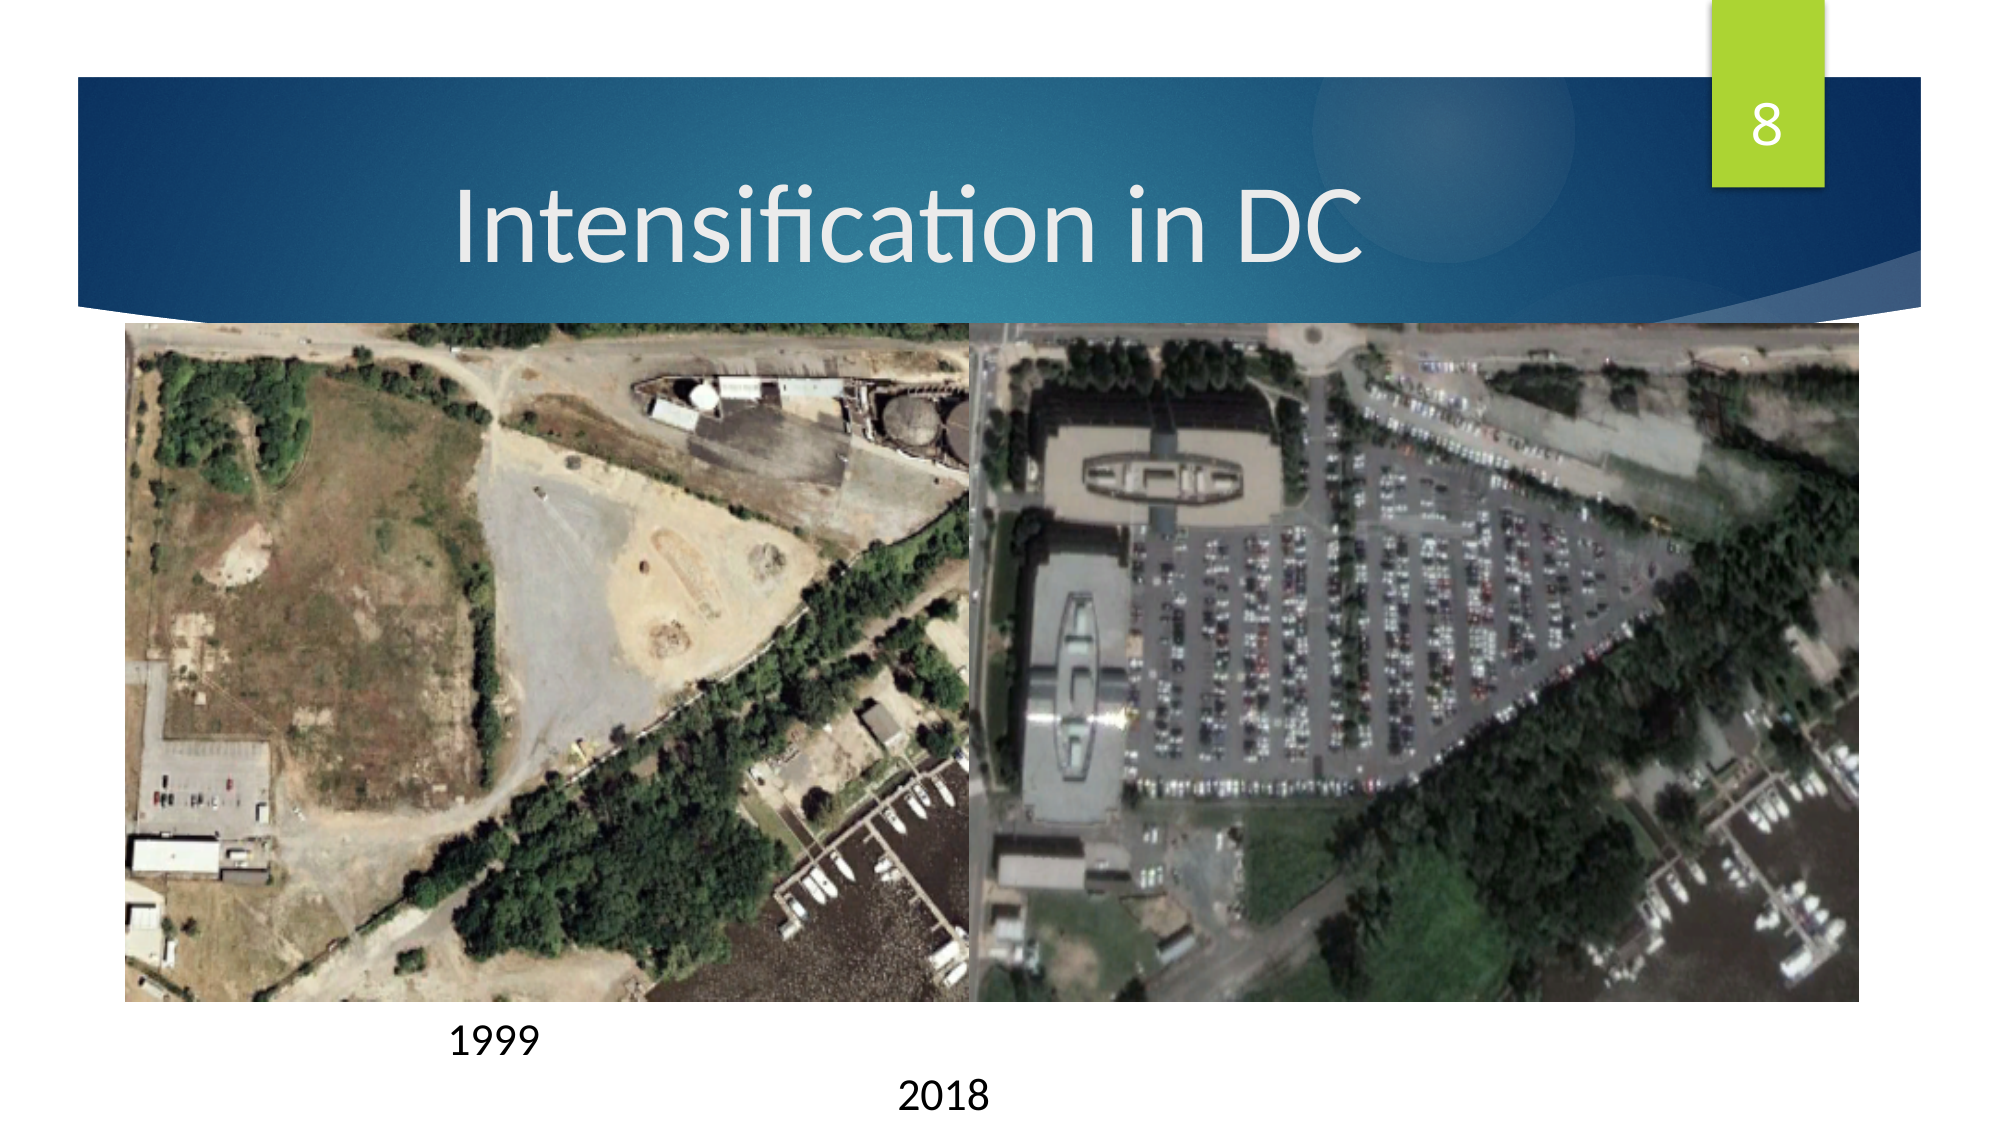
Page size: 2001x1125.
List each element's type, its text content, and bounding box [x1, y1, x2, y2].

title Intensification in DC [189, 159, 1627, 276]
picture [125, 323, 1860, 1003]
slide_number 8 [1698, 48, 1836, 175]
text_box 1999 2018 [432, 1013, 1736, 1125]
